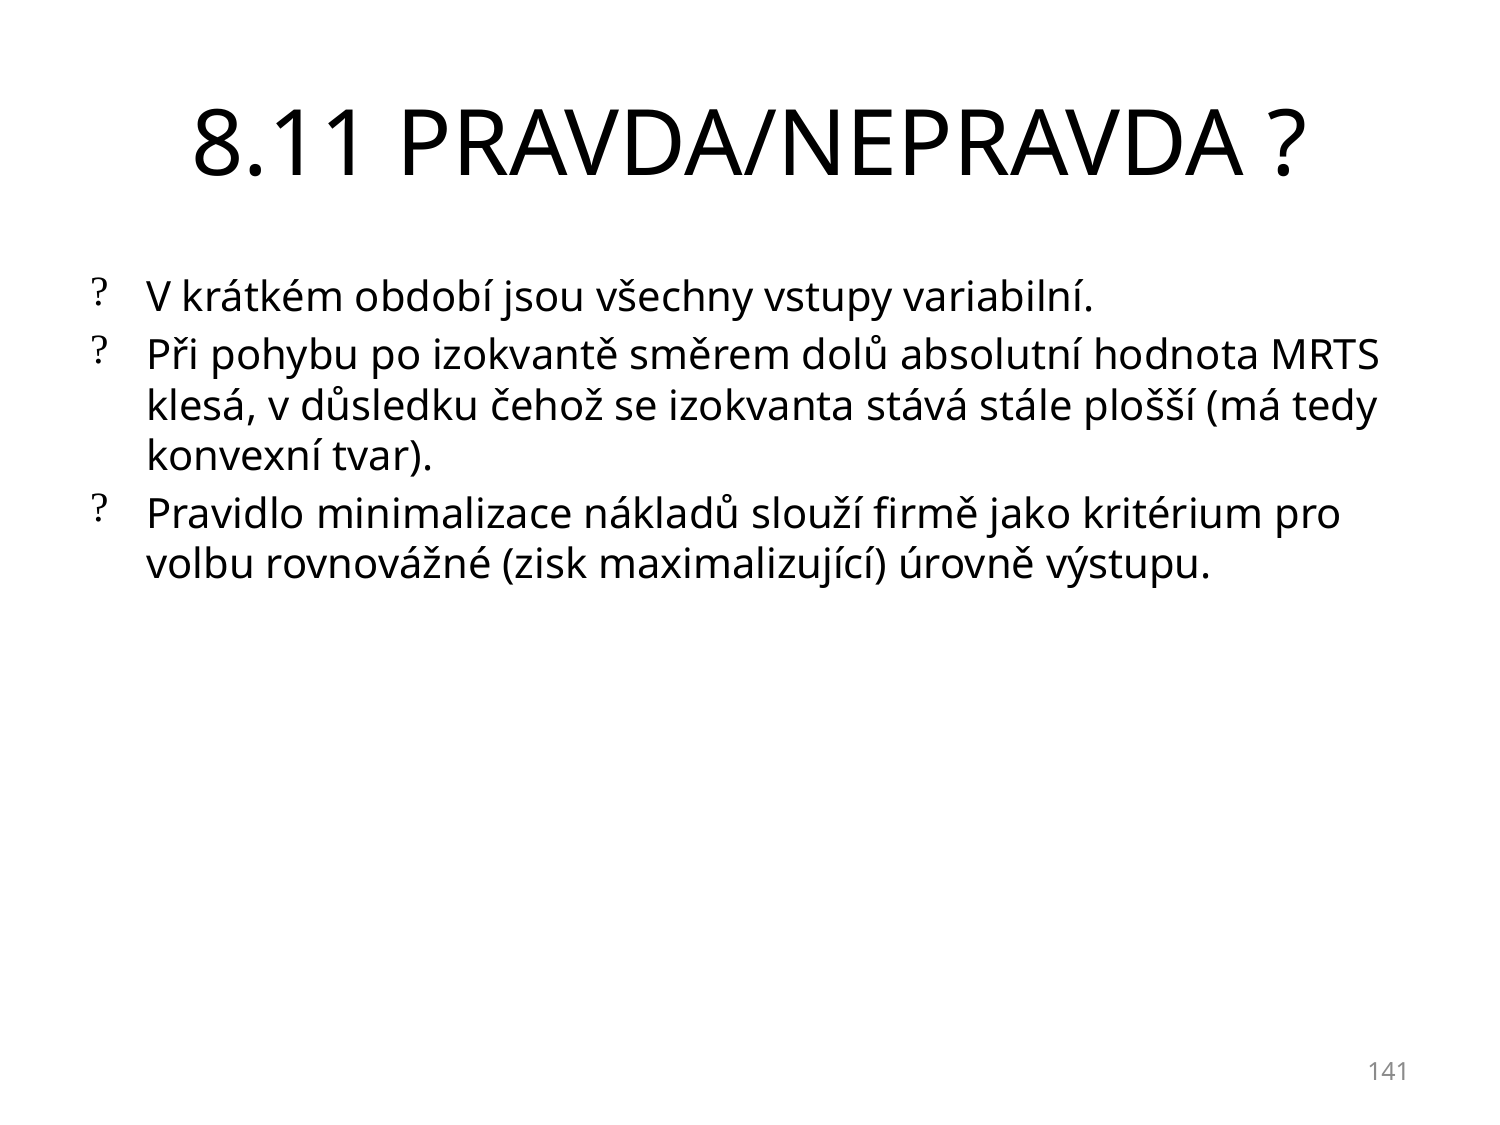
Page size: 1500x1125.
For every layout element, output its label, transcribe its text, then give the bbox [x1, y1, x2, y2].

list V krátkém období jsou všechny vstupy variabilní. Při pohybu po izokvantě směrem dolů absolutní hodnota MRTS klesá, v důsledku čehož se izokvanta stává stále plošší (má tedy konvexní tvar). Pravidlo minimalizace nákladů slouží firmě jako kritérium pro volbu rovnovážné (zisk maximalizující) úrovně výstupu. [75, 262, 1425, 1005]
title 8.11 PRAVDA/NEPRAVDA ? [75, 45, 1425, 233]
slide_number 141 [1074, 1042, 1425, 1103]
